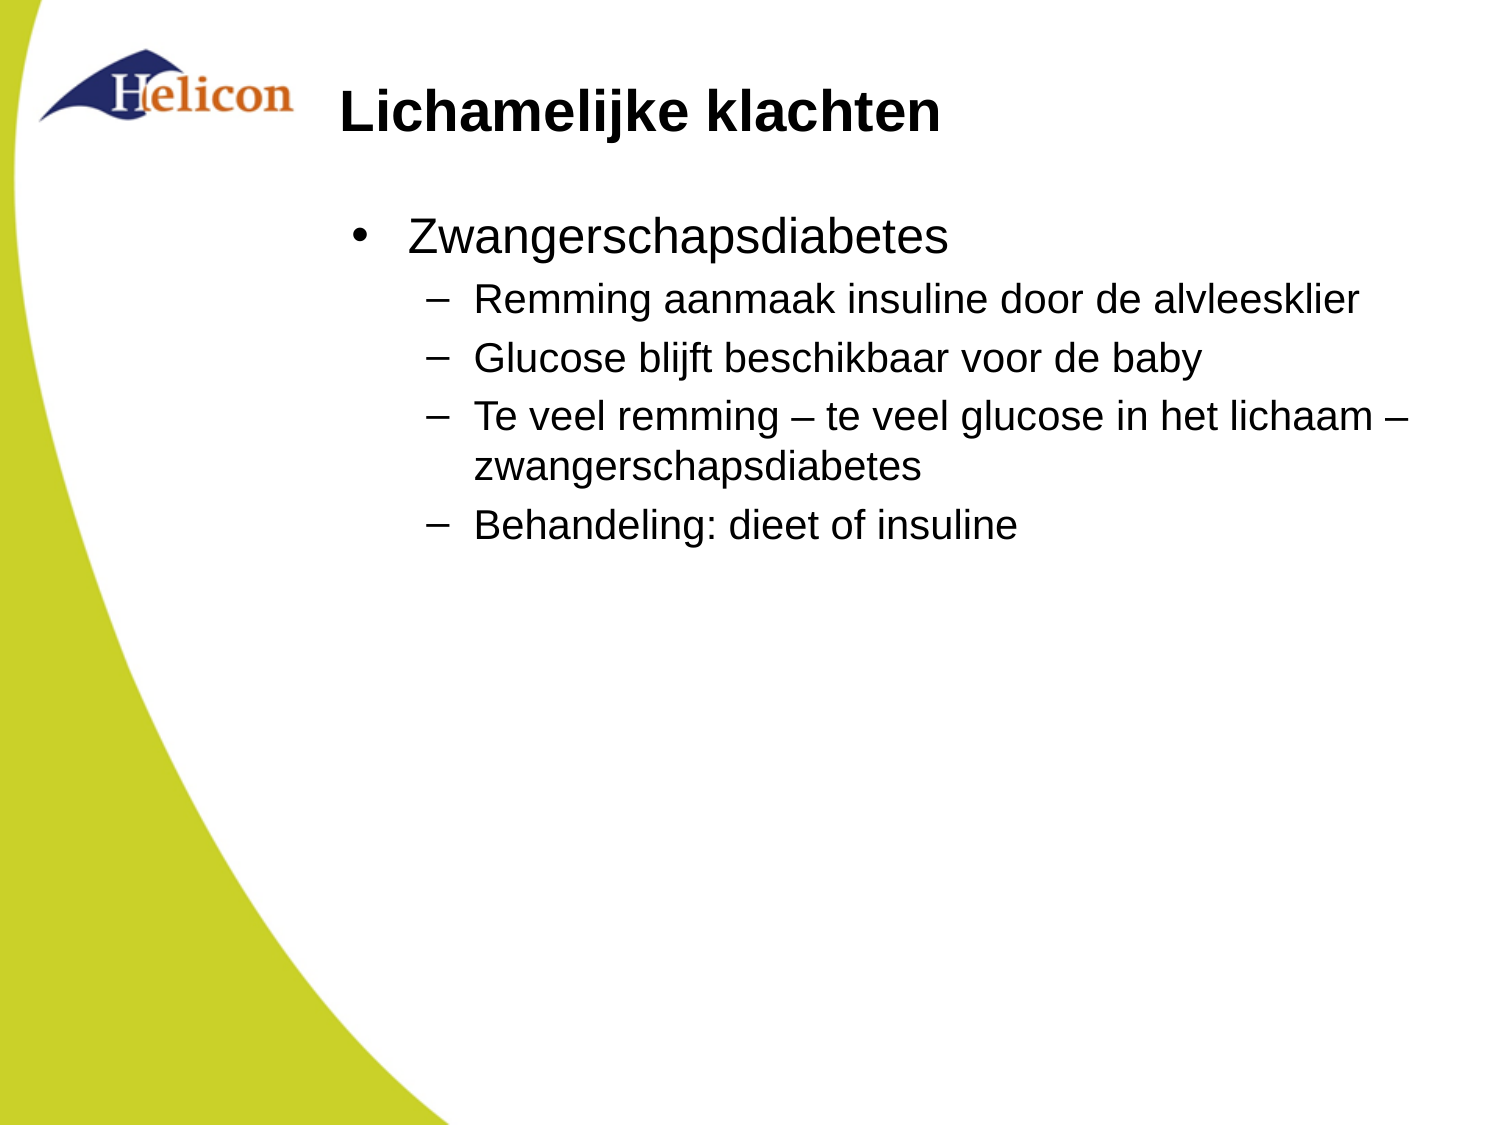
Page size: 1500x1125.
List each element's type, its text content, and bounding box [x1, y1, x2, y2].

list Zwangerschapsdiabetes Remming aanmaak insuline door de alvleesklier Glucose blijft beschikbaar voor de baby Te veel remming – te veel glucose in het lichaam – zwangerschapsdiabetes Behandeling: dieet of insuline [336, 196, 1425, 1005]
picture [0, 0, 1500, 1125]
title Lichamelijke klachten [324, 54, 1415, 161]
